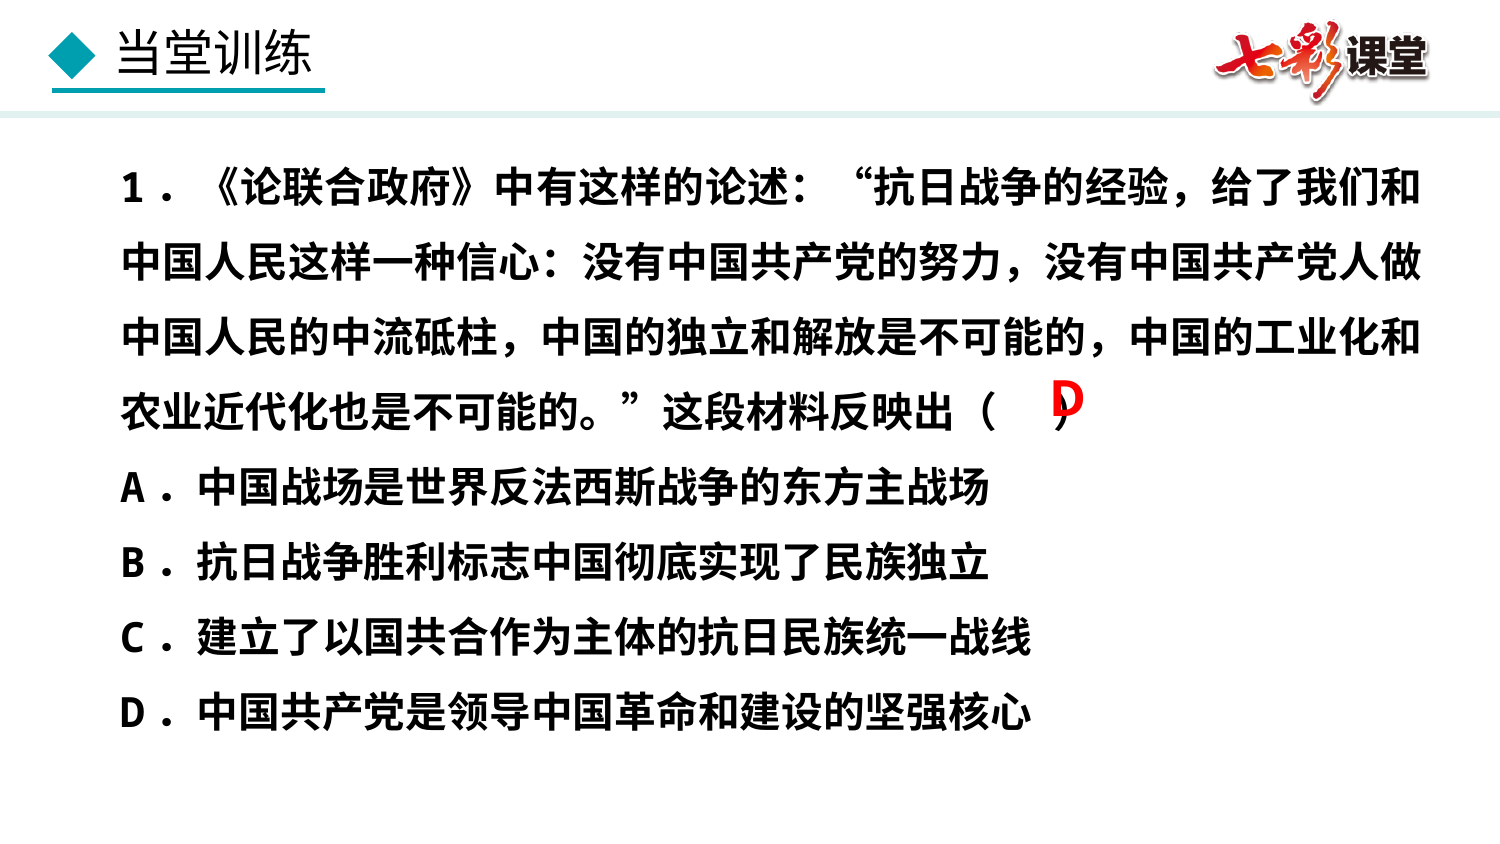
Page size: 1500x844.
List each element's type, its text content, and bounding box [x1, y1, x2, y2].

picture [1210, 15, 1434, 106]
text_box 1．《论联合政府》中有这样的论述：“抗日战争的经验，给了我们和中国人民这样一种信心：没有中国共产党的努力，没有中国共产党人做中国人民的中流砥柱，中国的独立和解放是不可能的，中国的工业化和农业近代化也是不可能的。”这段材料反映出（ ） A．中国战场是世界反法西斯战争的东方主战场 B．抗日战争胜利标志中国彻底实现了民族独立 C．建立了以国共合作为主体的抗日民族统一战线 D．中国共产党是领导中国革命和建设的坚强核心 [108, 130, 1434, 742]
text_box D [1037, 360, 1114, 433]
